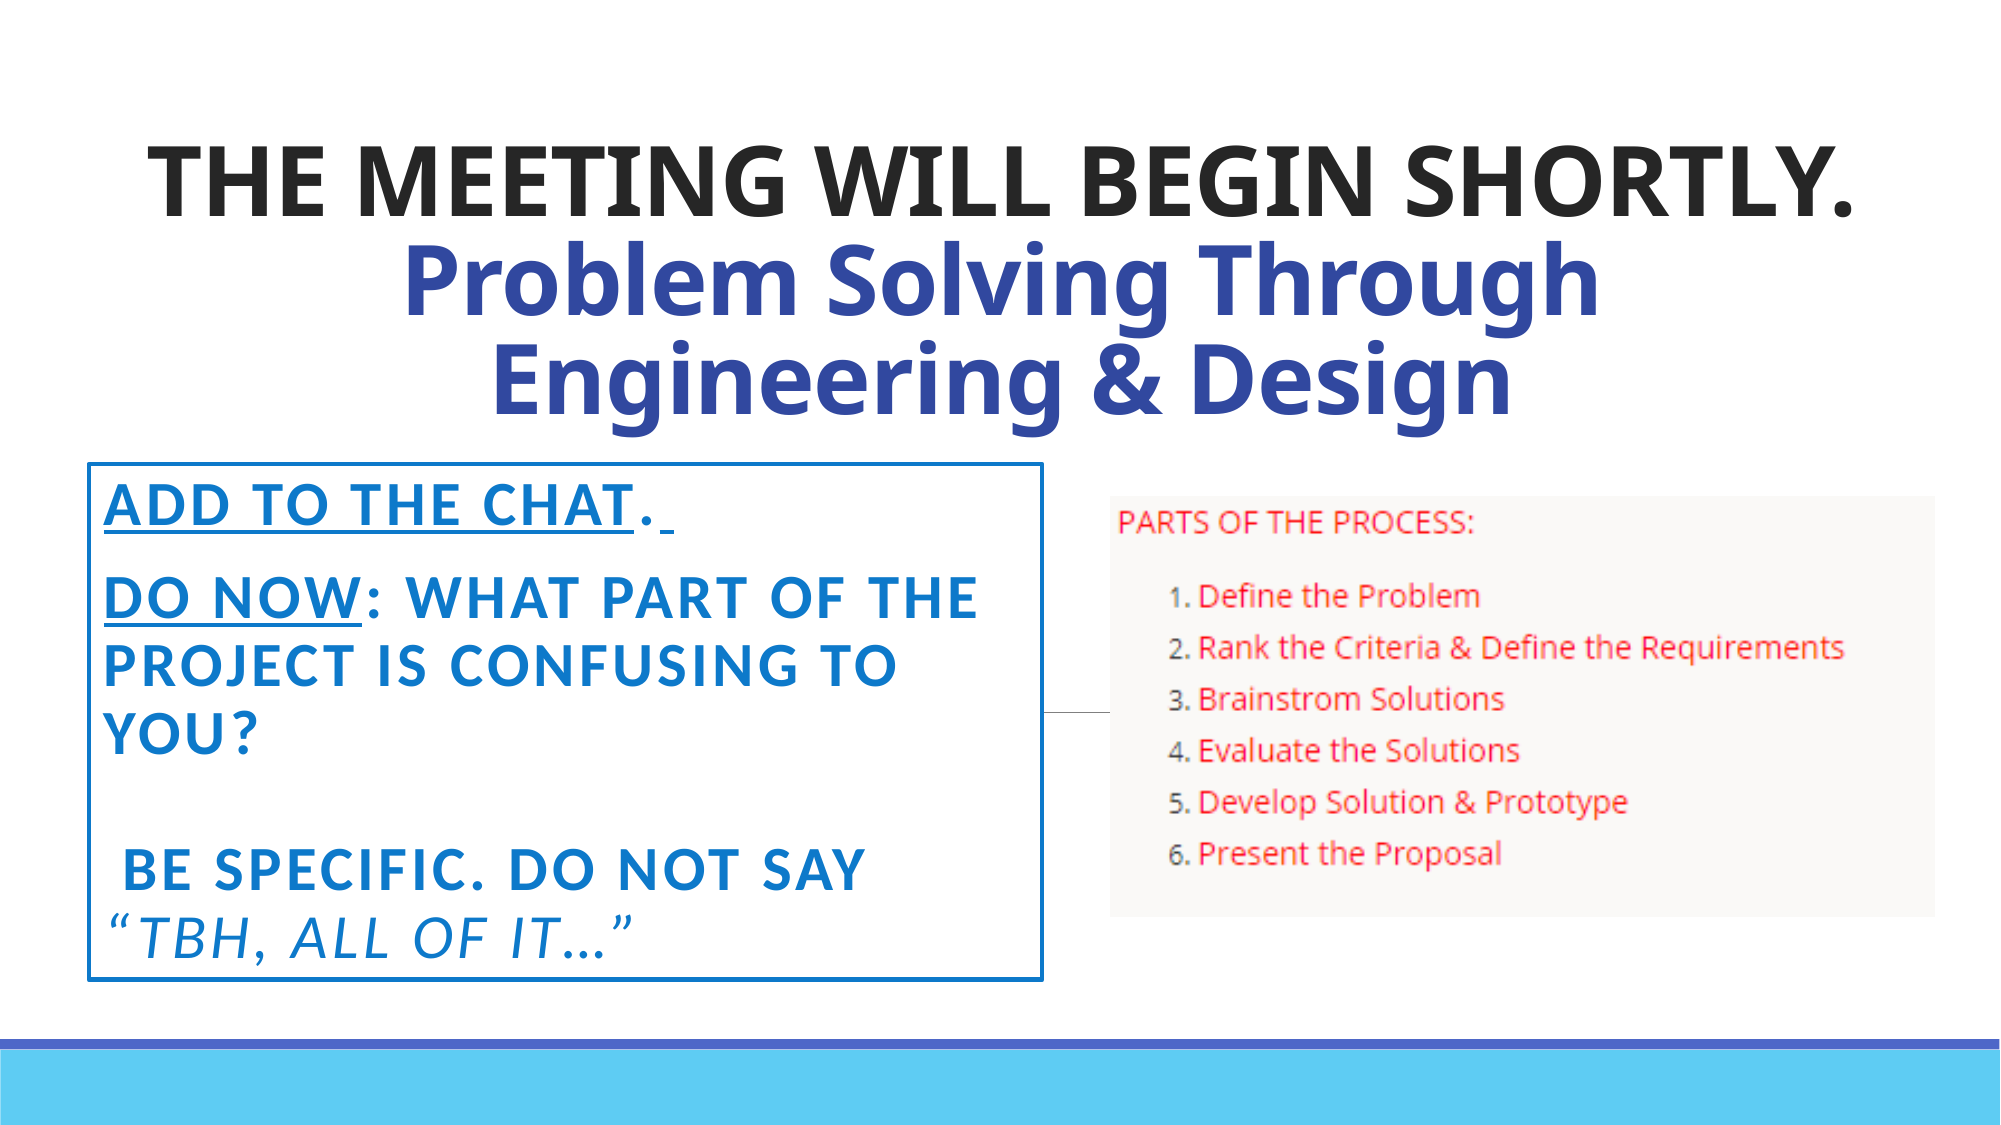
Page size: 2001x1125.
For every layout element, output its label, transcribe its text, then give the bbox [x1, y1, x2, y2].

title THE MEETING WILL BEGIN SHORTLY. Problem Solving Through Engineering & Design [88, 124, 1916, 443]
subtitle ADD to the chat. DO now: What part of the project is confusing to you? Be specific. Do not say “tbh, all of it…” [88, 463, 1043, 980]
picture [1109, 496, 1936, 918]
